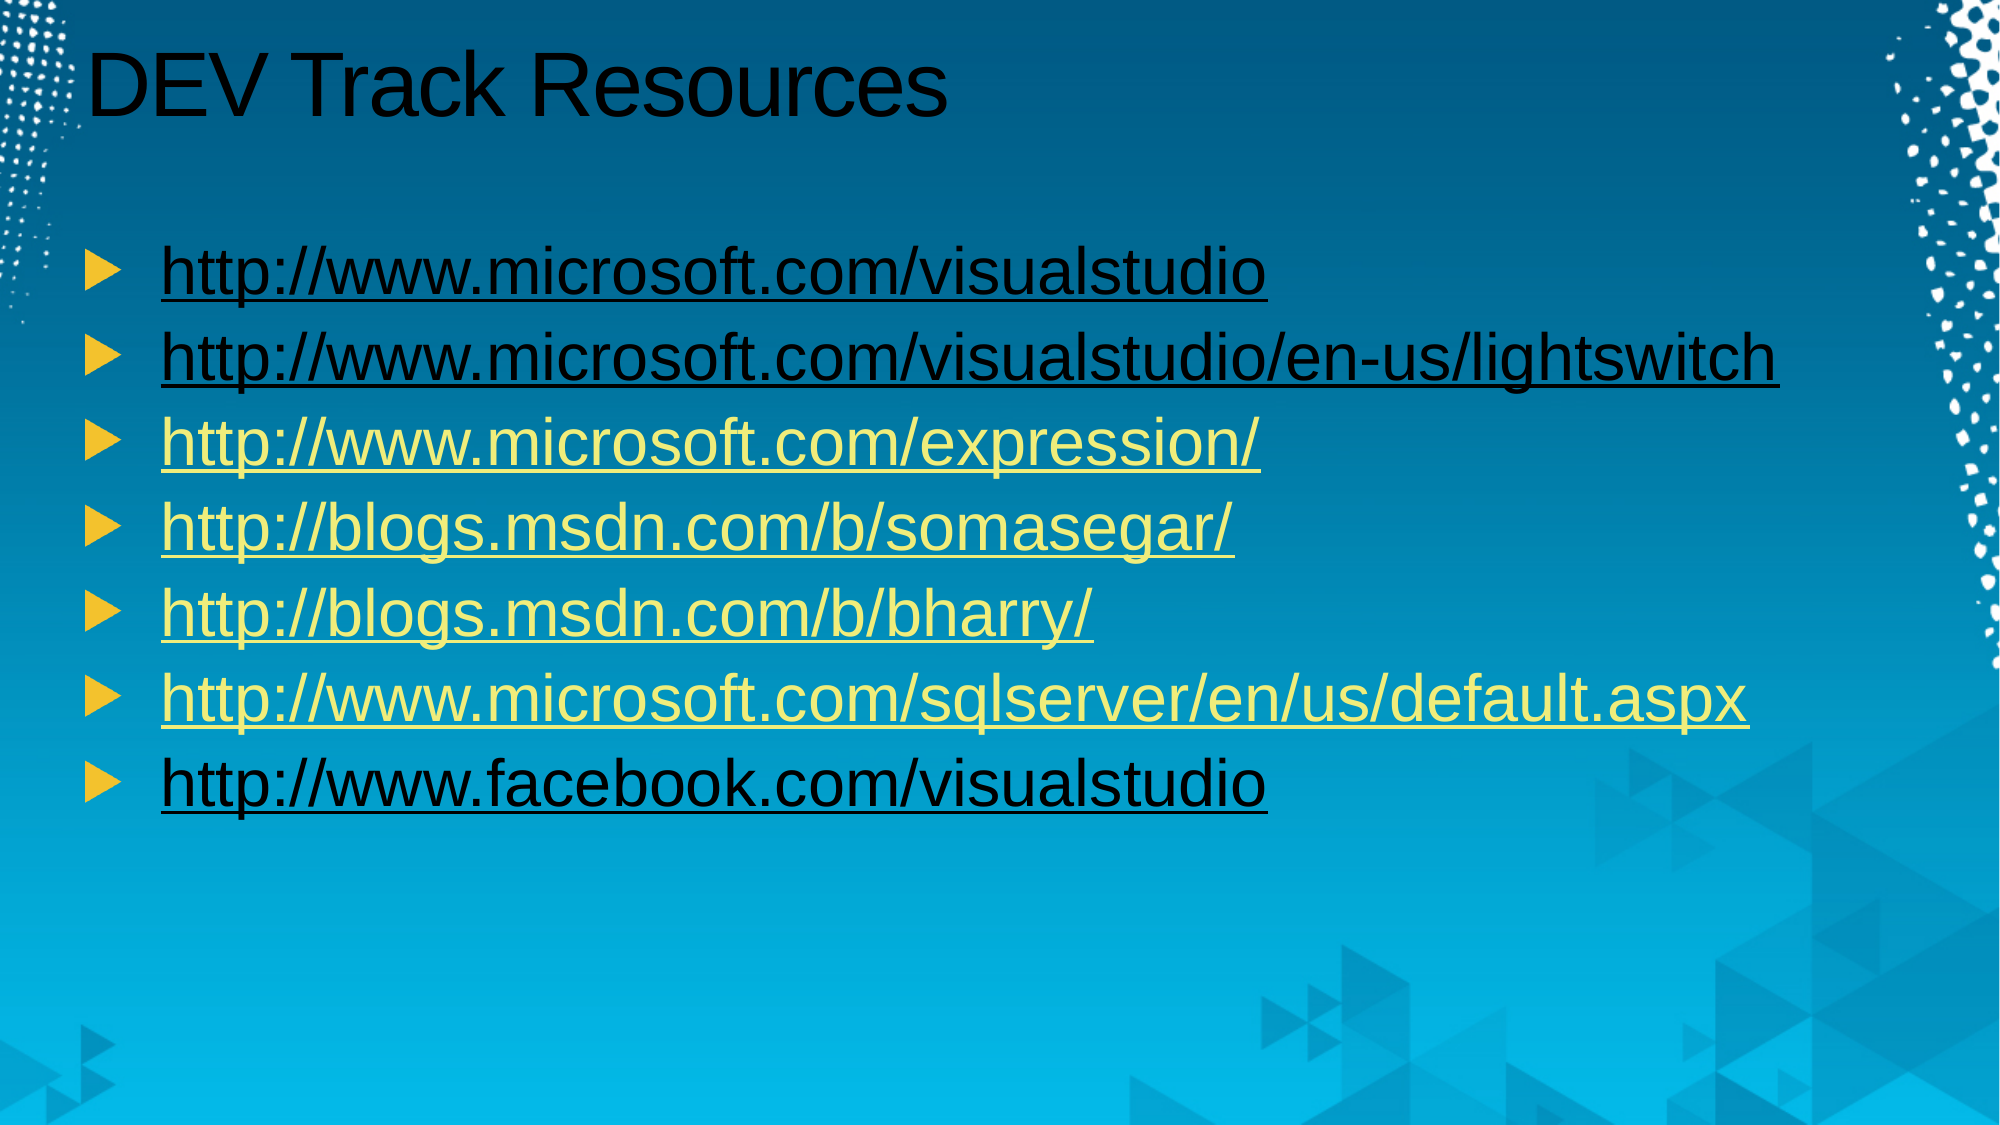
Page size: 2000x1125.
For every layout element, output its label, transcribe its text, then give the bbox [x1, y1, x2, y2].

picture [1958, 201, 1968, 206]
picture [688, 601, 716, 636]
picture [1210, 686, 1241, 721]
picture [86, 420, 119, 459]
picture [1001, 601, 1017, 635]
picture [1983, 291, 1995, 299]
picture [1985, 628, 1994, 637]
picture [217, 593, 232, 636]
picture [1956, 429, 1970, 446]
picture [86, 591, 119, 630]
picture [1992, 556, 2000, 571]
picture [921, 772, 950, 805]
picture [1908, 145, 1918, 157]
picture [1234, 771, 1263, 805]
picture [1981, 575, 1996, 590]
picture [1963, 334, 1973, 339]
picture [1941, 85, 1954, 96]
picture [1992, 656, 2000, 669]
picture [1936, 3, 1948, 14]
picture [812, 588, 828, 636]
picture [1027, 772, 1031, 805]
picture [618, 759, 623, 805]
picture [1484, 686, 1518, 721]
picture [162, 601, 1093, 649]
picture [1182, 771, 1200, 805]
picture [777, 686, 805, 721]
picture [508, 771, 540, 805]
picture [1371, 673, 1387, 721]
picture [1963, 382, 1970, 392]
picture [867, 588, 883, 636]
picture [327, 686, 421, 720]
picture [559, 686, 587, 721]
picture [1172, 686, 1188, 720]
picture [290, 588, 306, 636]
picture [652, 686, 679, 721]
picture [86, 335, 119, 374]
picture [1041, 771, 1073, 805]
picture [635, 601, 662, 635]
picture [1079, 686, 1095, 720]
picture [1975, 542, 1987, 558]
picture [217, 678, 232, 721]
picture [1945, 271, 1954, 277]
picture [1956, 251, 1966, 256]
picture [1007, 686, 1034, 721]
picture [1392, 673, 1421, 721]
picture [1190, 673, 1206, 721]
picture [1610, 686, 1644, 721]
picture [1465, 673, 1481, 720]
picture [722, 601, 753, 636]
picture [309, 588, 325, 636]
picture [729, 759, 753, 805]
picture [24, 73, 32, 78]
picture [48, 2, 56, 9]
picture [38, 74, 45, 80]
picture [1950, 0, 2000, 253]
picture [546, 686, 551, 720]
picture [1523, 686, 1550, 721]
picture [1305, 686, 1332, 721]
picture [19, 0, 29, 6]
picture [33, 0, 42, 8]
picture [1950, 398, 1960, 414]
picture [778, 771, 804, 805]
picture [11, 55, 18, 63]
picture [834, 588, 863, 636]
picture [890, 588, 919, 636]
picture [851, 772, 855, 805]
picture [545, 771, 571, 805]
picture [971, 772, 997, 805]
picture [1916, 177, 1928, 186]
picture [562, 601, 589, 636]
picture [44, 31, 52, 39]
picture [1966, 281, 1974, 291]
picture [902, 759, 917, 805]
picture [30, 28, 38, 37]
picture [1950, 168, 1959, 178]
picture [1941, 320, 1953, 331]
picture [1984, 342, 1993, 352]
picture [1572, 678, 1587, 721]
picture [1967, 231, 1976, 239]
picture [27, 57, 34, 66]
picture [1975, 311, 1983, 319]
list http://www.microsoft.com/visualstudio http://www.microsoft.com/visualstudio/en-us/lightswitch http://www.microsoft.com/expression/ http://blogs.msdn.com/b/somasegar/ http://blogs.msdn.com/b/bharry/ http://www.microsoft.com/sqlserver/en/us/default.aspx http://www.facebook.com/visualstudio [85, 237, 1914, 566]
picture [761, 601, 807, 635]
picture [1975, 493, 1987, 507]
picture [860, 771, 876, 805]
picture [1930, 155, 1938, 167]
picture [1928, 209, 1935, 216]
picture [614, 686, 645, 721]
picture [1147, 772, 1163, 805]
picture [309, 673, 325, 721]
picture [1249, 686, 1276, 720]
picture [1125, 764, 1140, 805]
picture [199, 678, 214, 721]
picture [1932, 107, 1940, 114]
picture [1988, 476, 1997, 485]
picture [1984, 525, 1996, 536]
picture [291, 759, 306, 805]
picture [1952, 118, 1963, 128]
picture [1023, 601, 1039, 635]
picture [1943, 370, 1953, 383]
picture [1967, 514, 1977, 527]
picture [1075, 588, 1091, 636]
picture [381, 601, 412, 636]
picture [653, 771, 682, 805]
picture [199, 764, 214, 805]
picture [1006, 772, 1022, 805]
picture [880, 771, 895, 805]
picture [1936, 240, 1946, 245]
picture [594, 686, 610, 720]
picture [46, 17, 54, 24]
picture [165, 673, 192, 720]
picture [1939, 190, 1948, 195]
picture [331, 588, 360, 636]
picture [994, 673, 999, 720]
picture [162, 686, 1749, 734]
picture [927, 588, 954, 635]
picture [175, 771, 191, 805]
picture [34, 102, 42, 111]
picture [1973, 362, 1981, 372]
picture [1560, 673, 1565, 720]
picture [1947, 221, 1957, 225]
picture [922, 686, 949, 721]
picture [850, 686, 896, 720]
picture [1133, 686, 1164, 721]
picture [488, 759, 503, 805]
picture [56, 48, 63, 55]
picture [1980, 445, 1988, 454]
picture [1950, 351, 1962, 361]
title DEV Track Resources [85, 37, 1914, 138]
picture [1340, 686, 1367, 721]
picture [1955, 301, 1965, 308]
picture [425, 772, 469, 805]
picture [578, 771, 607, 805]
picture [1927, 257, 1935, 271]
picture [17, 27, 23, 34]
picture [812, 771, 841, 805]
picture [627, 771, 645, 805]
picture [376, 772, 420, 805]
picture [424, 686, 470, 720]
picture [28, 43, 35, 53]
picture [1093, 772, 1119, 805]
picture [86, 250, 119, 289]
picture [86, 506, 119, 545]
picture [1204, 759, 1209, 805]
picture [1040, 686, 1071, 721]
picture [35, 88, 42, 95]
picture [1971, 412, 1979, 424]
picture [1935, 340, 1945, 349]
picture [1919, 226, 1928, 238]
picture [689, 771, 718, 805]
picture [1991, 426, 2000, 433]
picture [1647, 686, 1674, 721]
picture [86, 762, 119, 801]
picture [1994, 373, 2000, 383]
picture [1975, 260, 1987, 271]
picture [962, 601, 996, 636]
picture [509, 601, 555, 635]
picture [2, 25, 8, 33]
picture [368, 588, 373, 635]
picture [455, 601, 482, 636]
picture [162, 772, 1267, 819]
picture [721, 673, 754, 721]
picture [1931, 287, 1944, 302]
picture [13, 41, 21, 48]
picture [1282, 673, 1298, 721]
picture [328, 772, 372, 805]
picture [165, 588, 192, 635]
picture [1994, 268, 2000, 283]
picture [1941, 135, 1949, 147]
picture [1429, 686, 1460, 721]
picture [199, 593, 214, 636]
picture [58, 33, 65, 41]
picture [811, 686, 842, 721]
picture [685, 686, 716, 721]
picture [1960, 484, 1968, 491]
picture [1965, 464, 1979, 475]
picture [491, 686, 537, 720]
picture [86, 676, 119, 715]
picture [17, 129, 23, 136]
picture [217, 764, 232, 805]
picture [33, 117, 40, 124]
picture [290, 673, 306, 721]
picture [1097, 686, 1128, 720]
picture [1970, 176, 1982, 188]
picture [249, 771, 267, 805]
picture [1168, 772, 1172, 805]
picture [1982, 393, 1990, 403]
picture [1945, 31, 1957, 47]
picture [1717, 686, 1744, 720]
picture [166, 759, 170, 805]
picture [44, 45, 49, 53]
picture [596, 588, 625, 636]
picture [31, 15, 39, 23]
picture [1994, 323, 2000, 330]
picture [901, 673, 917, 721]
picture [11, 70, 17, 78]
picture [1960, 148, 1973, 158]
picture [310, 759, 325, 805]
picture [1991, 604, 2000, 621]
